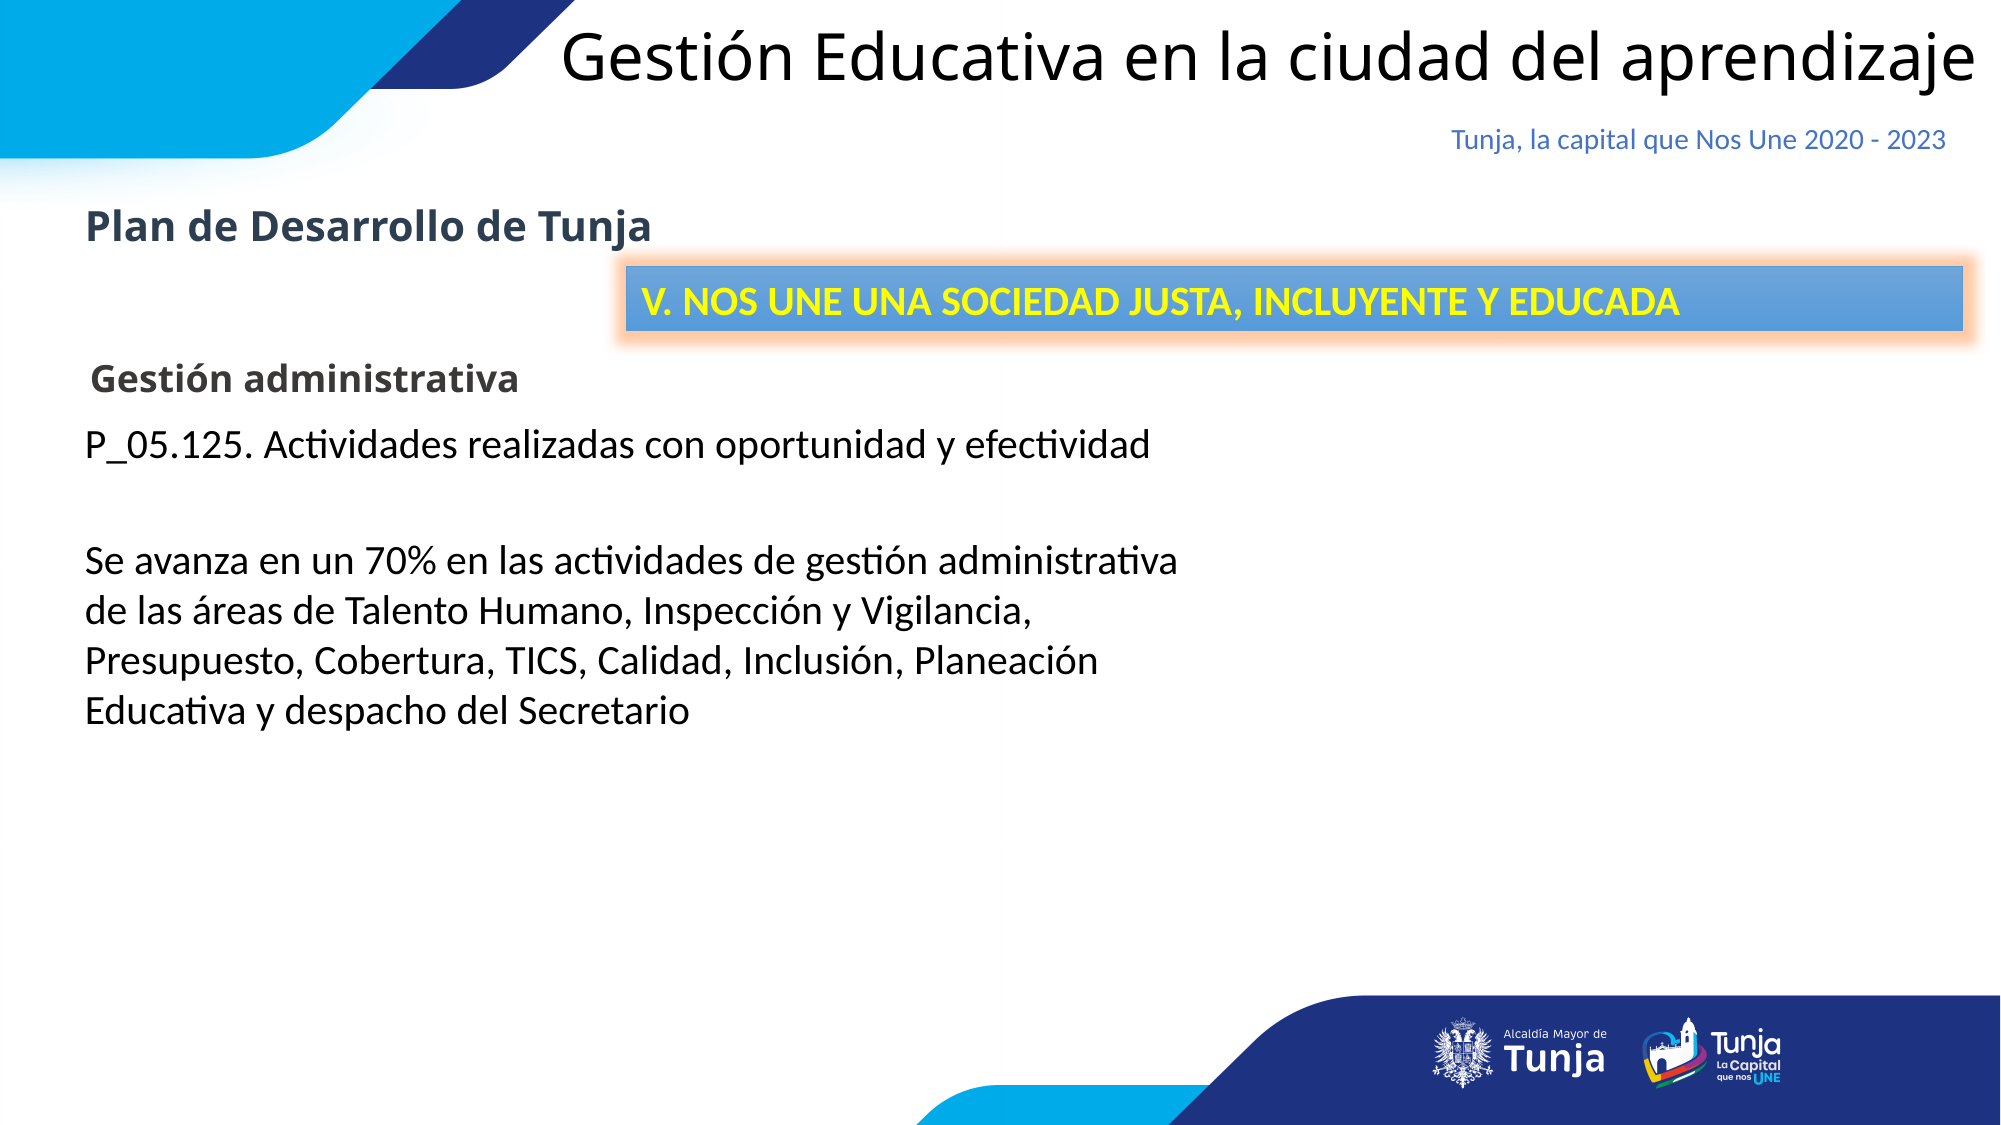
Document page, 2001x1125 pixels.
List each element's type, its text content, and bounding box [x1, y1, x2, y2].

text_box Gestión administrativa [0, 347, 1006, 407]
subtitle Tunja, la capital que Nos Une 2020 - 2023 [355, 116, 1963, 164]
text_box V. NOS UNE UNA SOCIEDAD JUSTA, INCLUYENTE Y EDUCADA [626, 266, 1963, 331]
text_box Gestión Educativa en la ciudad del aprendizaje [541, 0, 1998, 103]
text_box Se avanza en un 70% en las actividades de gestión administrativa de las áreas de Talento Humano, Inspección y Vigilancia, Presupuesto, Cobertura, TICS, Calidad, Inclusión, Planeación Educativa y despacho del Secretario [70, 525, 1206, 741]
text_box Plan de Desarrollo de Tunja [70, 192, 1963, 257]
picture [0, 0, 2001, 1125]
text_box P_05.125. Actividades realizadas con oportunidad y efectividad [70, 409, 1206, 475]
